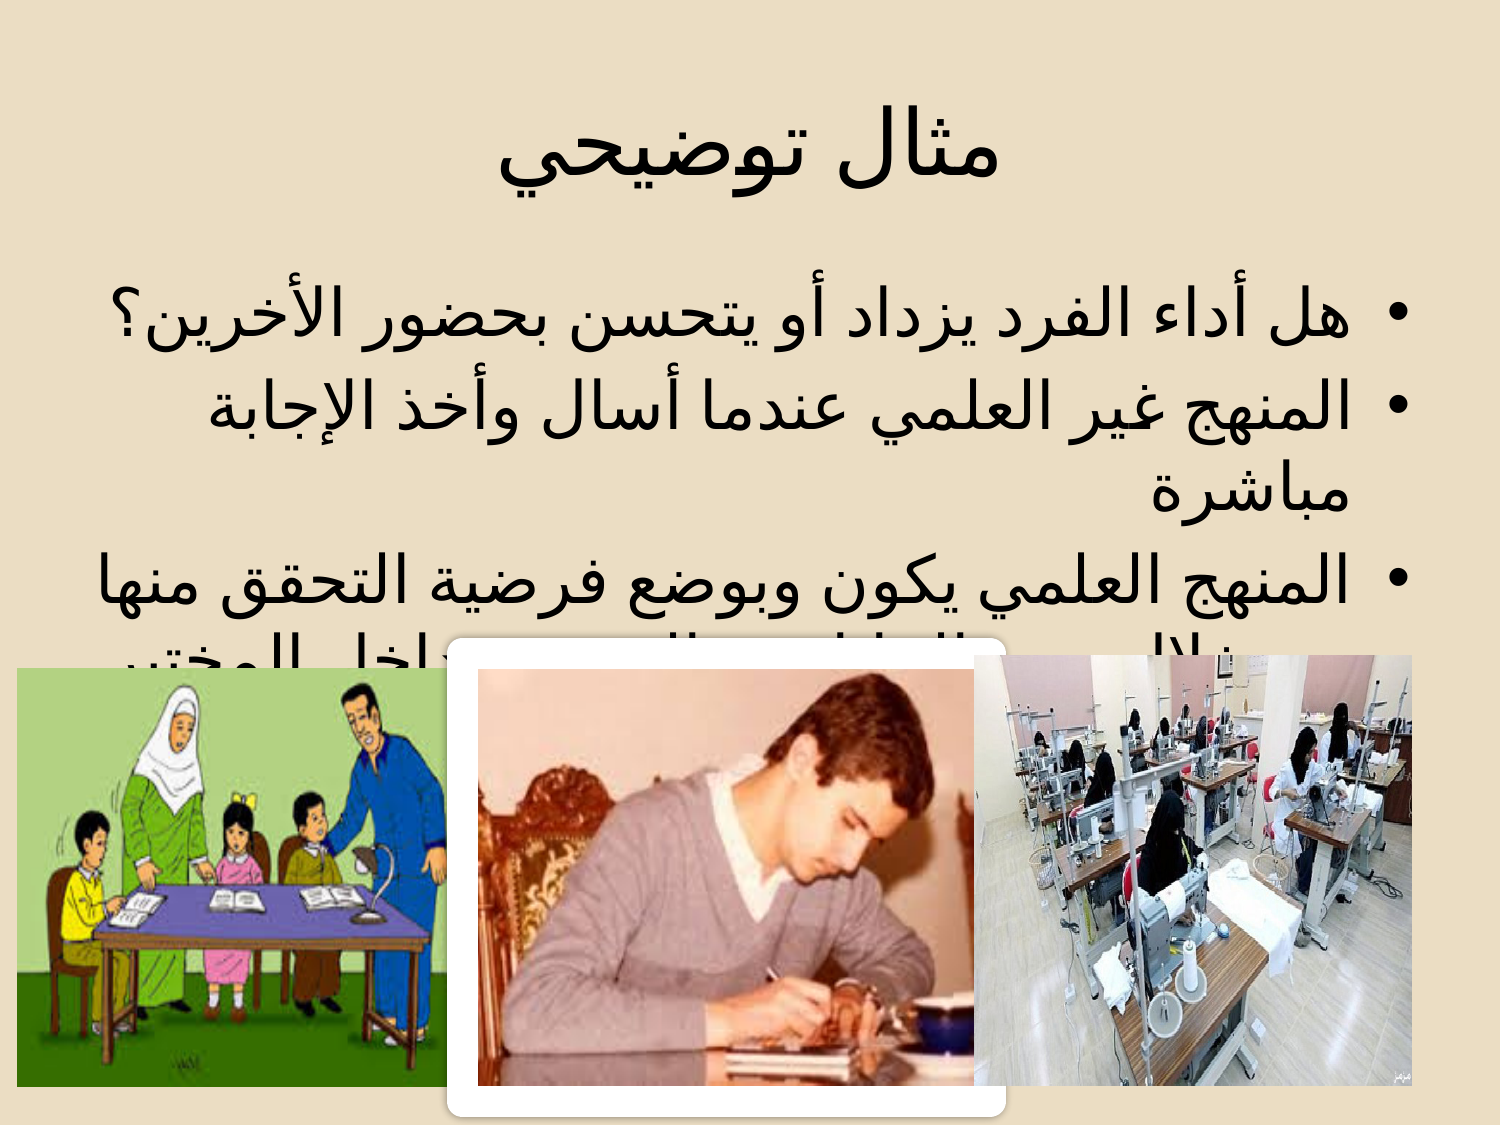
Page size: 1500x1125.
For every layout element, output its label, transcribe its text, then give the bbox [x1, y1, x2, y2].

title مثال توضيحي [75, 45, 1425, 233]
list هل أداء الفرد يزداد أو يتحسن بحضور الأخرين؟ المنهج غير العلمي عندما أسال وأخذ الإجابة مباشرة المنهج العلمي يكون وبوضع فرضية التحقق منها من خلال جمع البيانات, والتجريب داخل المختبر أو خارجه. [75, 262, 1425, 1005]
picture [17, 655, 1412, 1087]
